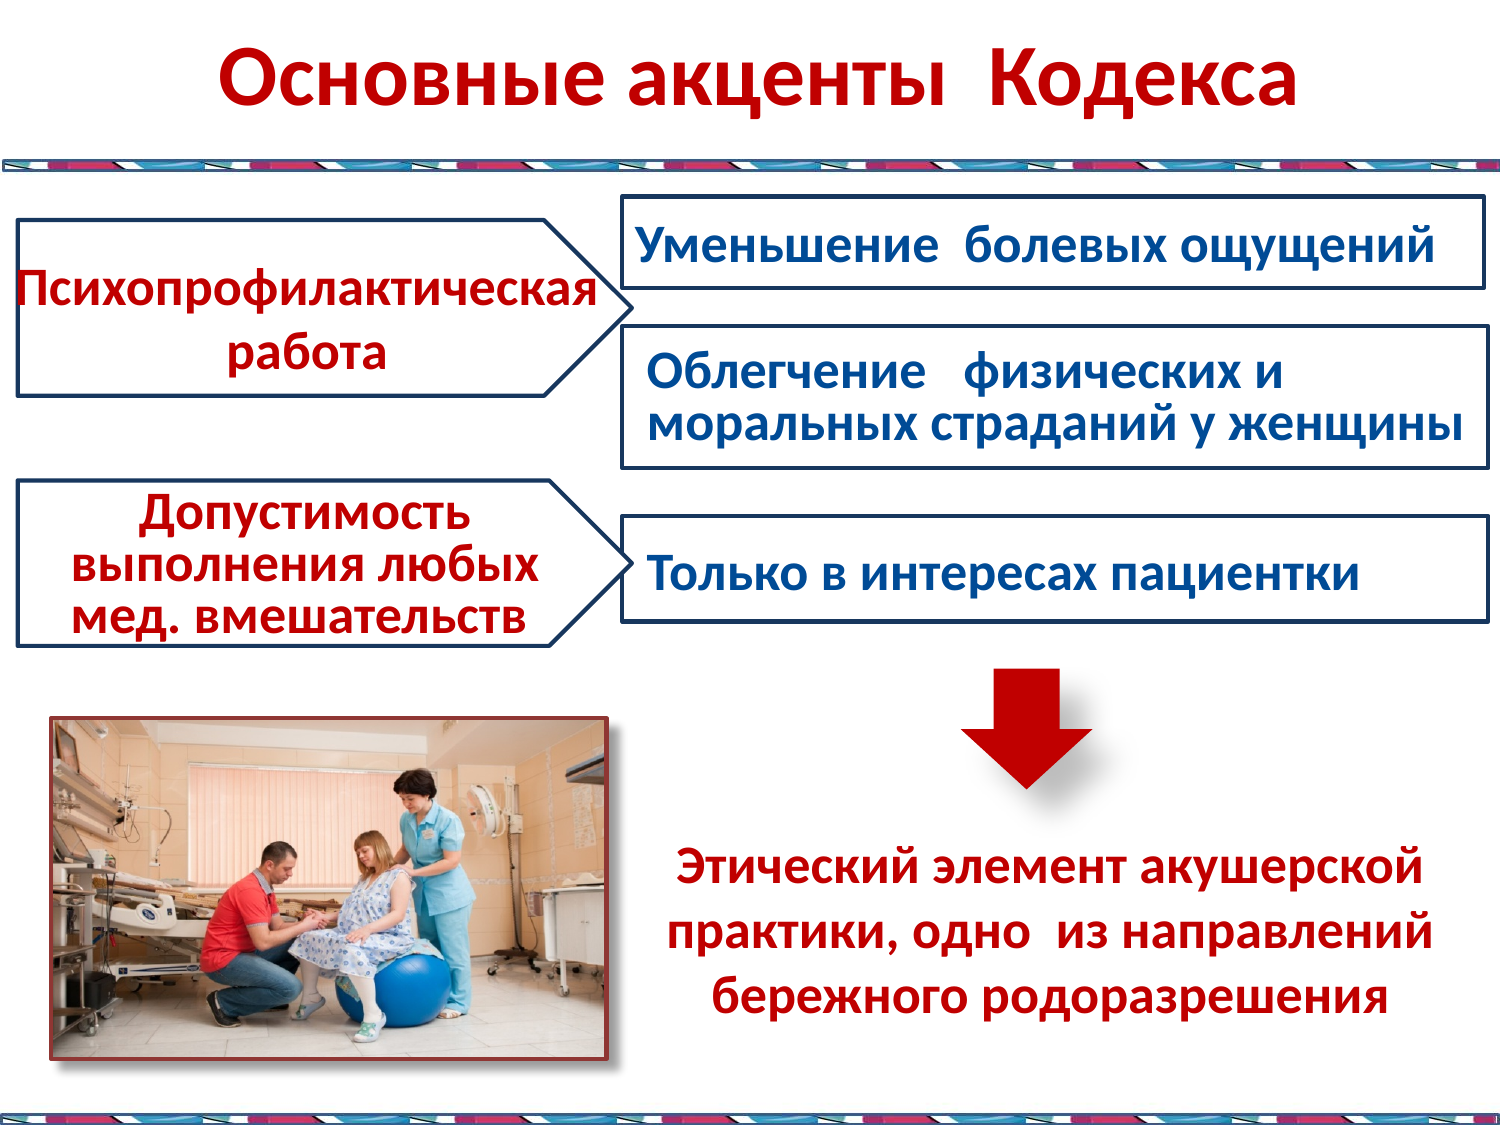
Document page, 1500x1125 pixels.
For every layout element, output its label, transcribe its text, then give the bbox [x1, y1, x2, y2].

text_box [621, 281, 1486, 290]
text_box Основные акценты Кодекса [194, 30, 1325, 130]
text_box [960, 668, 1093, 790]
text_box Облегчение физических и моральных страданий у женщины [631, 339, 1500, 459]
text_box Психопрофилактическая работа [0, 243, 621, 389]
picture [0, 0, 1500, 339]
text_box [15, 217, 570, 243]
text_box Только в интересах пациентки [631, 528, 1465, 609]
text_box [621, 294, 634, 322]
text_box [620, 324, 1490, 470]
picture [0, 389, 1500, 1125]
text_box Допустимость выполнения любых мед. вмешательств [5, 480, 605, 652]
text_box [605, 533, 631, 594]
text_box Этический элемент акушерской практики, одно из направлений бережного родоразрешения [648, 822, 1459, 1032]
text_box [620, 514, 1490, 624]
text_box [620, 194, 1486, 200]
text_box [15, 389, 554, 398]
text_box Уменьшение болевых ощущений [620, 200, 1494, 281]
